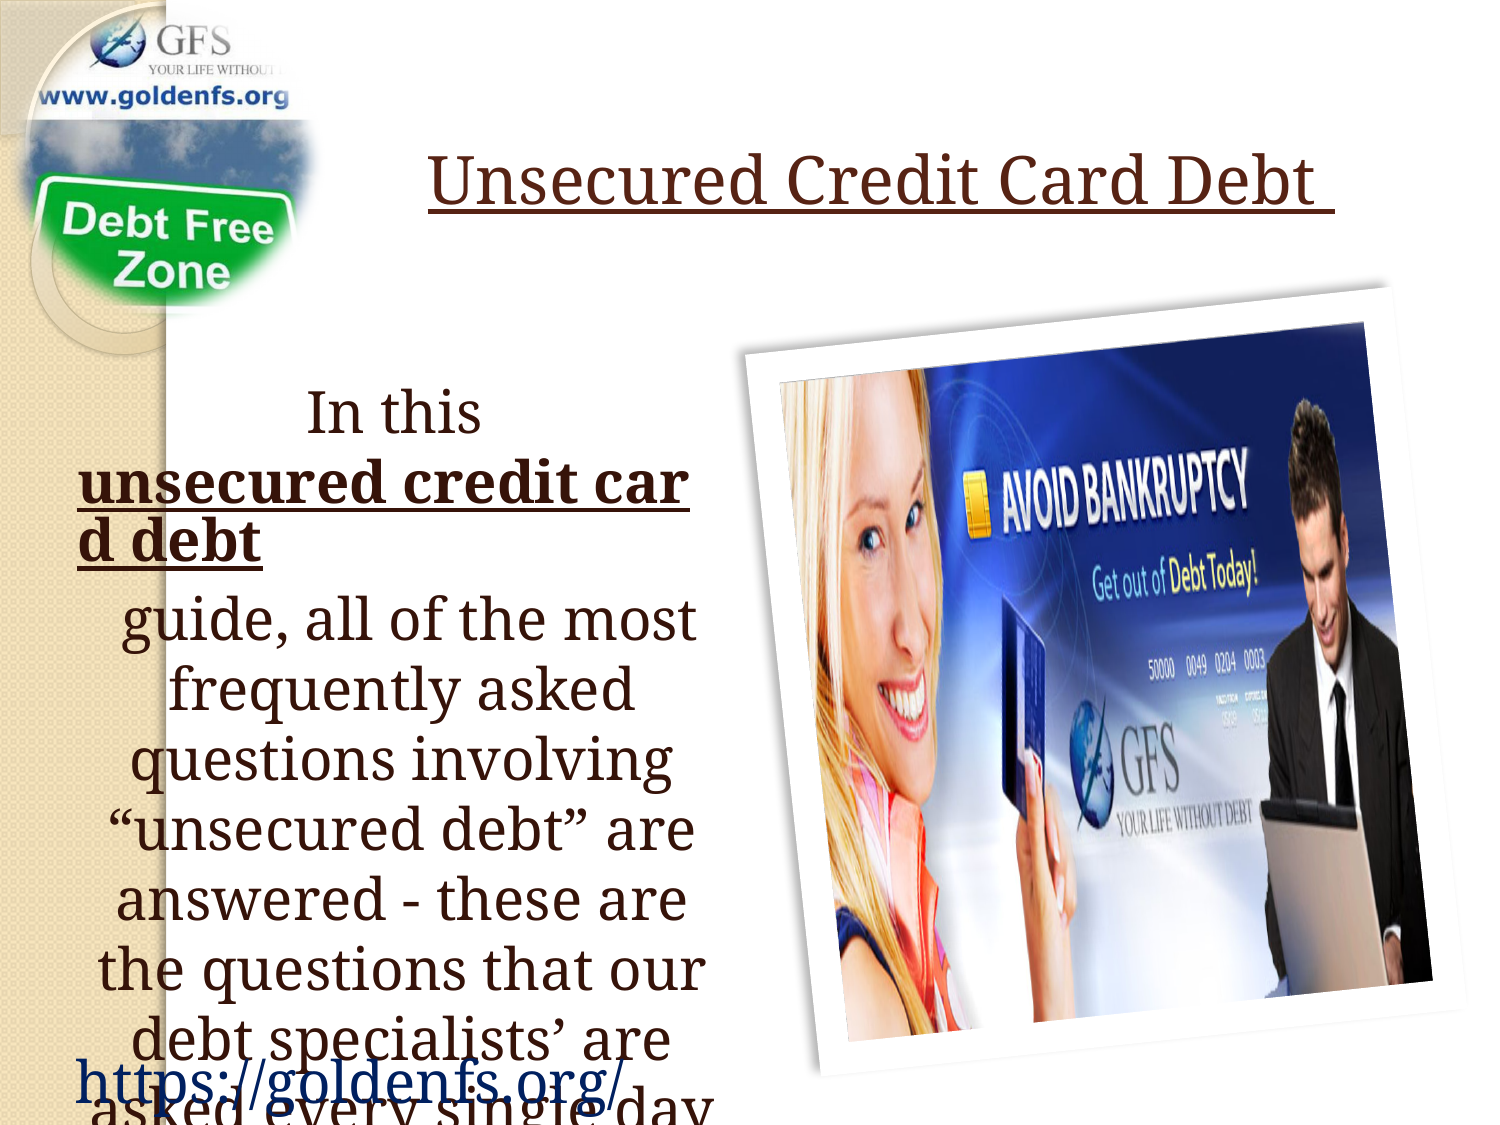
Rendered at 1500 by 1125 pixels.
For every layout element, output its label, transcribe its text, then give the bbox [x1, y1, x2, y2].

picture [0, 0, 326, 326]
text_box https://goldenfs.org/ [24, 1037, 675, 1123]
picture [780, 323, 1432, 1041]
title Unsecured Credit Card Debt [387, 62, 1375, 225]
subtitle In this unsecured credit card debt guide, all of the most frequently asked questions involving “unsecured debt” are answered - these are the questions that our debt specialists’ are asked every single day by clients. [62, 375, 738, 963]
